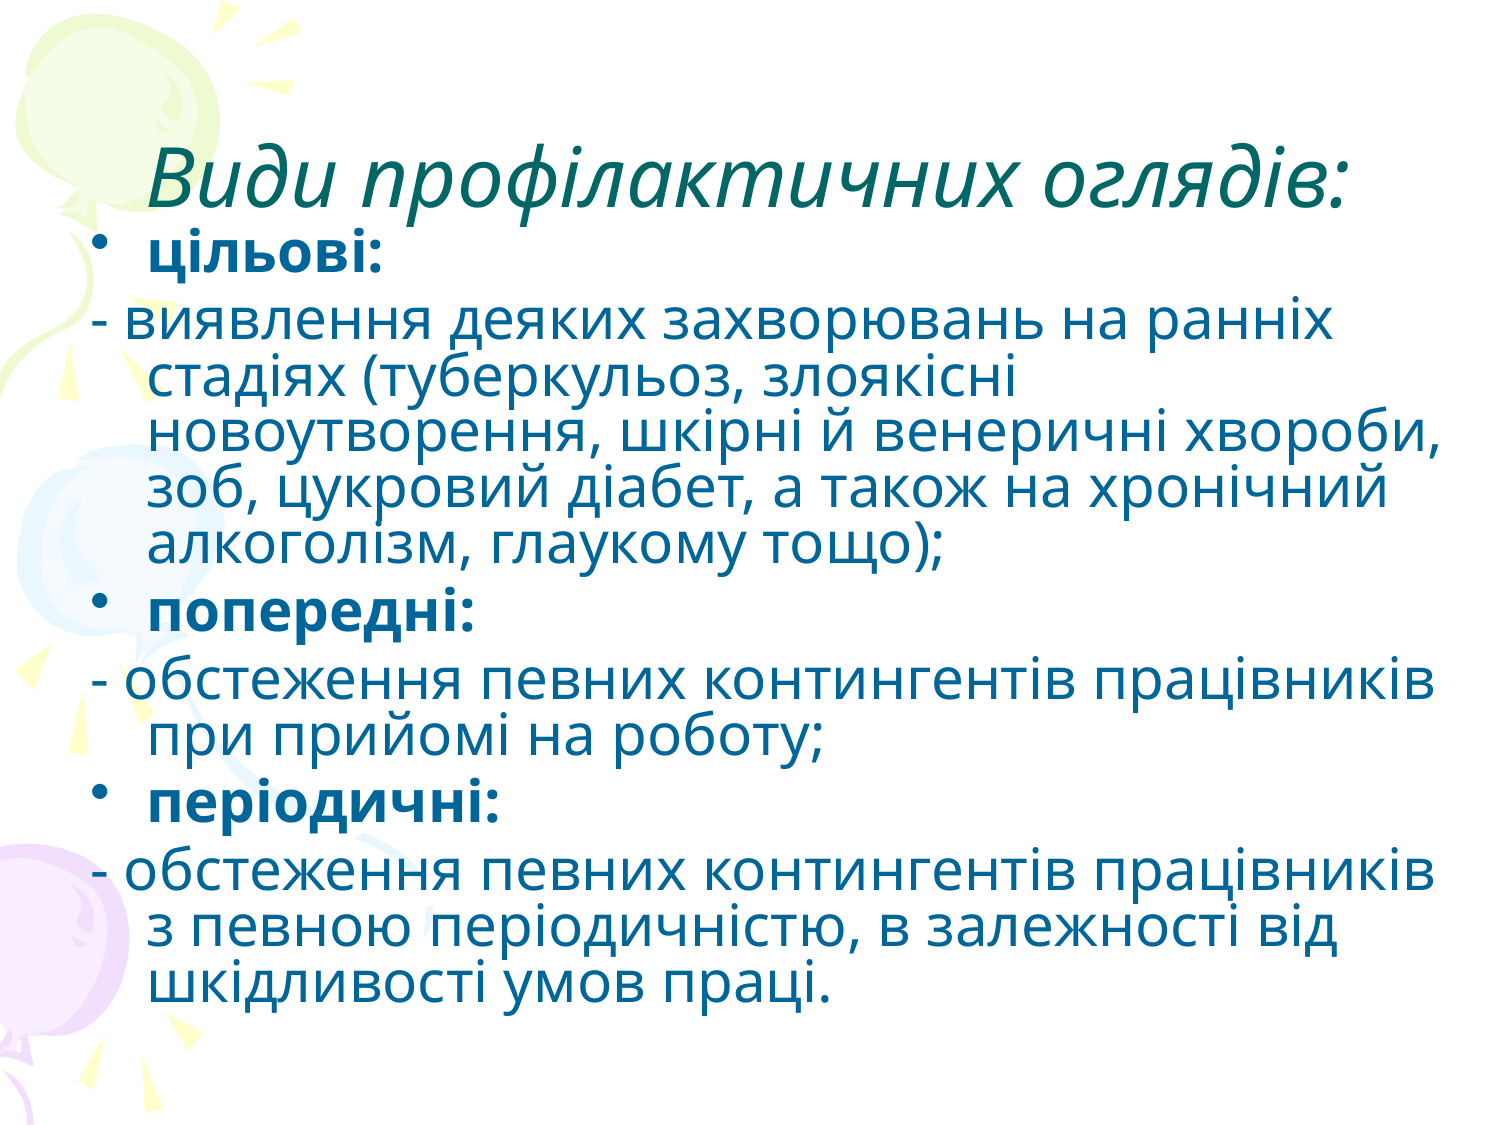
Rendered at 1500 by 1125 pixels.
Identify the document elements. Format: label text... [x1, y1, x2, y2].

list цільові: - виявлення деяких захворювань на ранніх стадіях (туберкульоз, злоякісні новоутворення, шкірні й венеричні хвороби, зоб, цукровий діабет, а також на хронічний алкоголізм, глаукому тощо); попередні: - обстеження певних контингентів працівників при прийомі на роботу; періодичні: - обстеження певних контингентів працівників з певною періодичністю, в залежності від шкідливості умов праці. [74, 219, 1471, 1059]
title Види профілактичних оглядів: [72, 16, 1425, 233]
